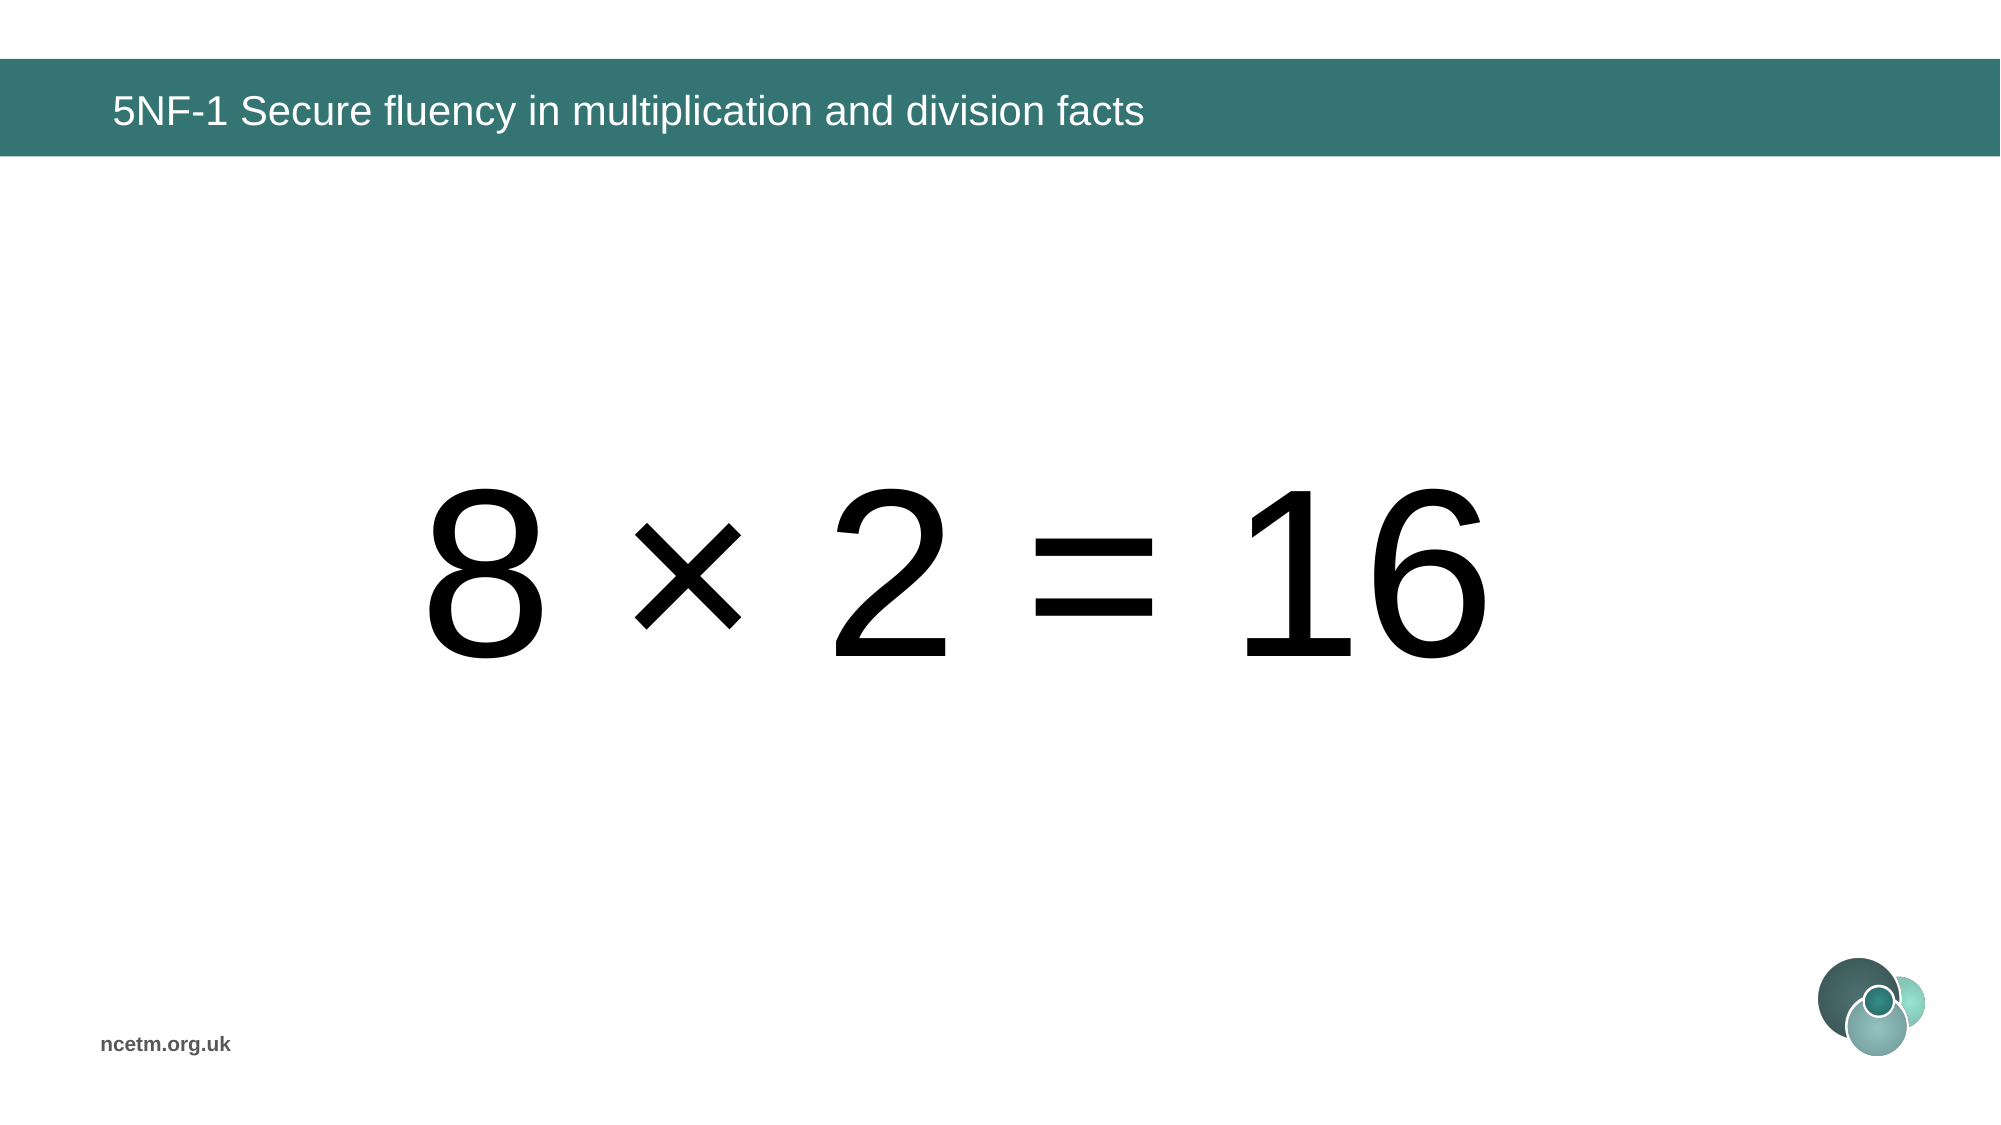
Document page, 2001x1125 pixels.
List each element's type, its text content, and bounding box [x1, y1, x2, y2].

picture [1818, 958, 1925, 1056]
text_box 16 [1214, 409, 1511, 712]
text_box 8 × 2 = [404, 409, 1214, 712]
title 5NF-1 Secure fluency in multiplication and division facts [97, 76, 1945, 147]
